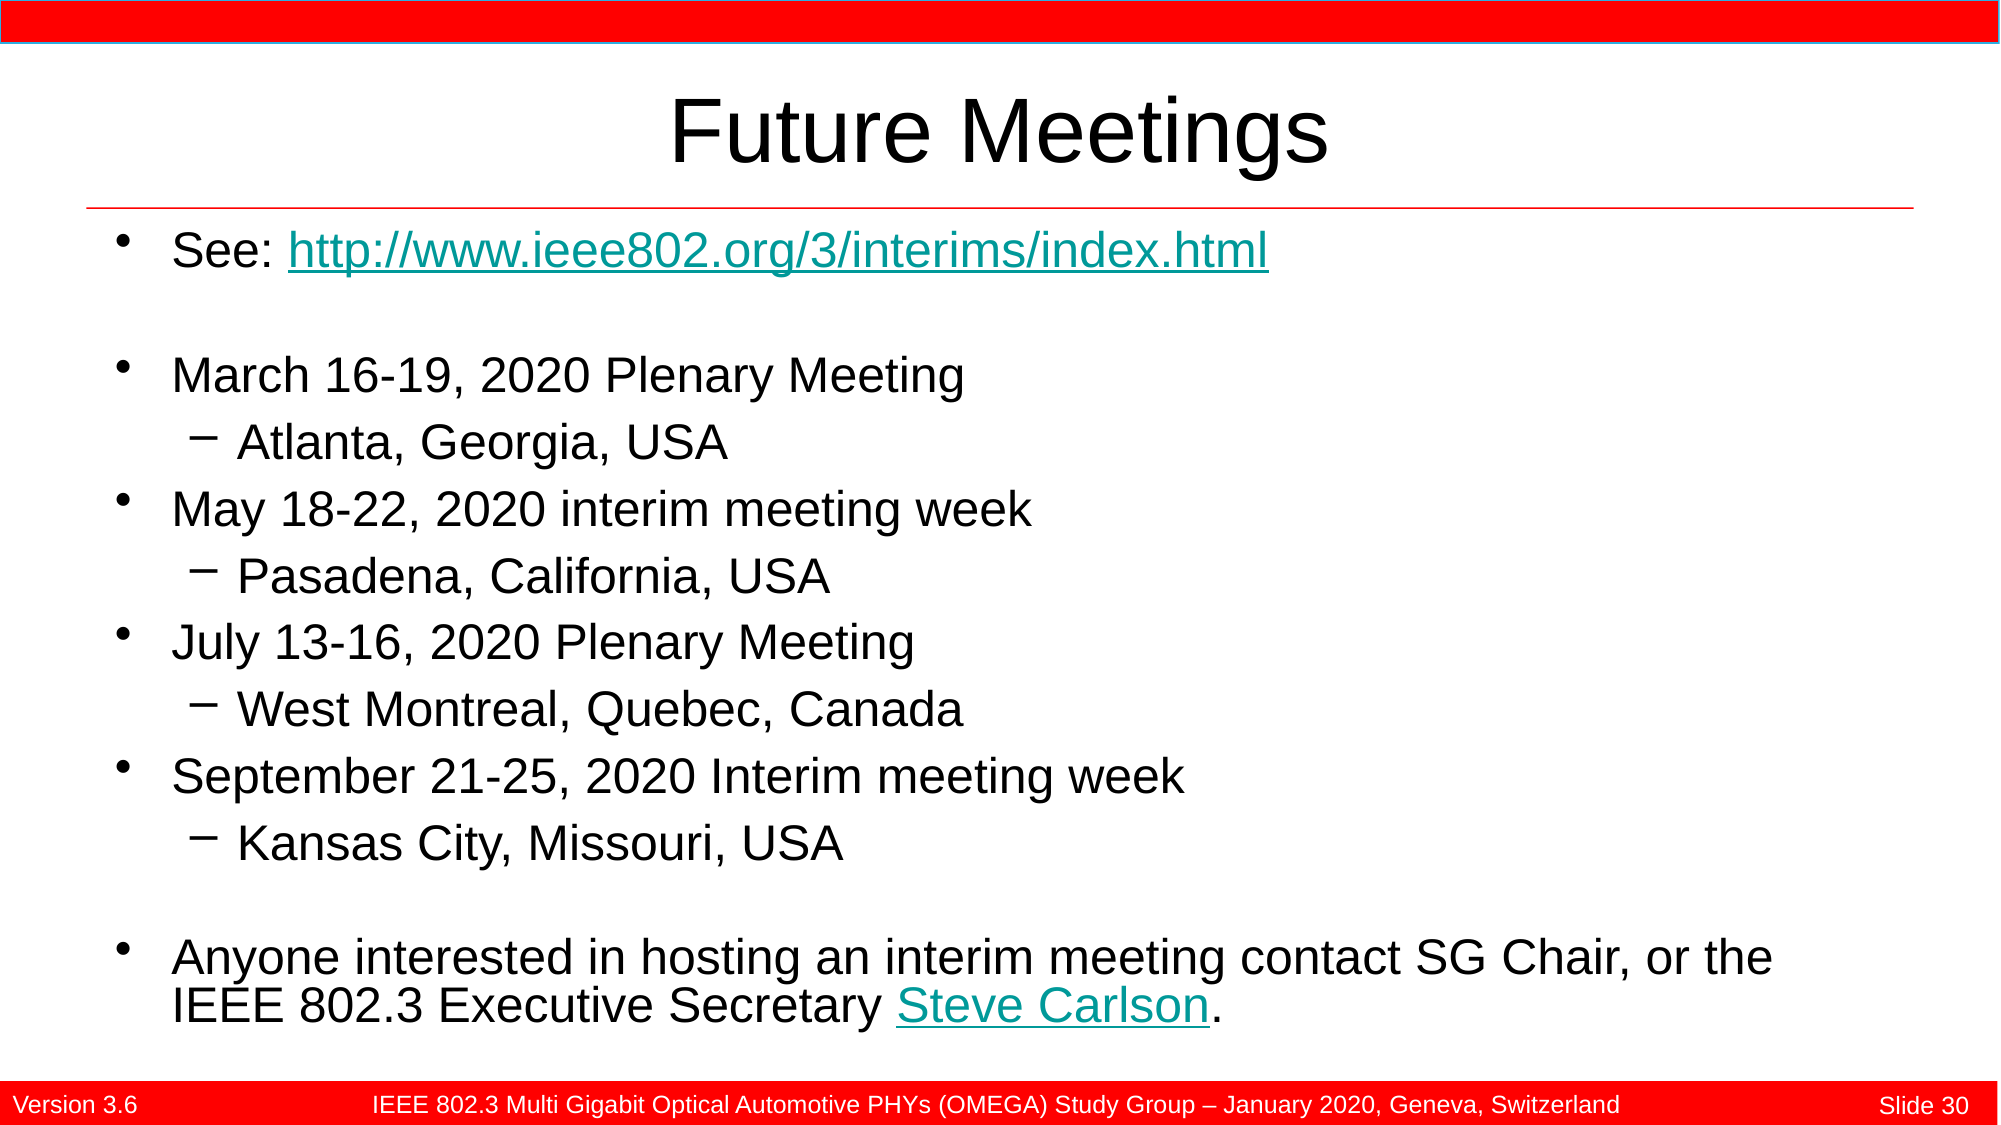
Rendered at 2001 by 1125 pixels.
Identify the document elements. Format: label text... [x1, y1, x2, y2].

title Future Meetings [99, 66, 1901, 197]
list See: http://www.ieee802.org/3/interims/index.html March 16-19, 2020 Plenary Meeting Atlanta, Georgia, USA May 18-22, 2020 interim meeting week Pasadena, California, USA July 13-16, 2020 Plenary Meeting West Montreal, Quebec, Canada September 21-25, 2020 Interim meeting week Kansas City, Missouri, USA Anyone interested in hosting an interim meeting contact SG Chair, or the IEEE 802.3 Executive Secretary Steve Carlson. [99, 221, 1901, 965]
